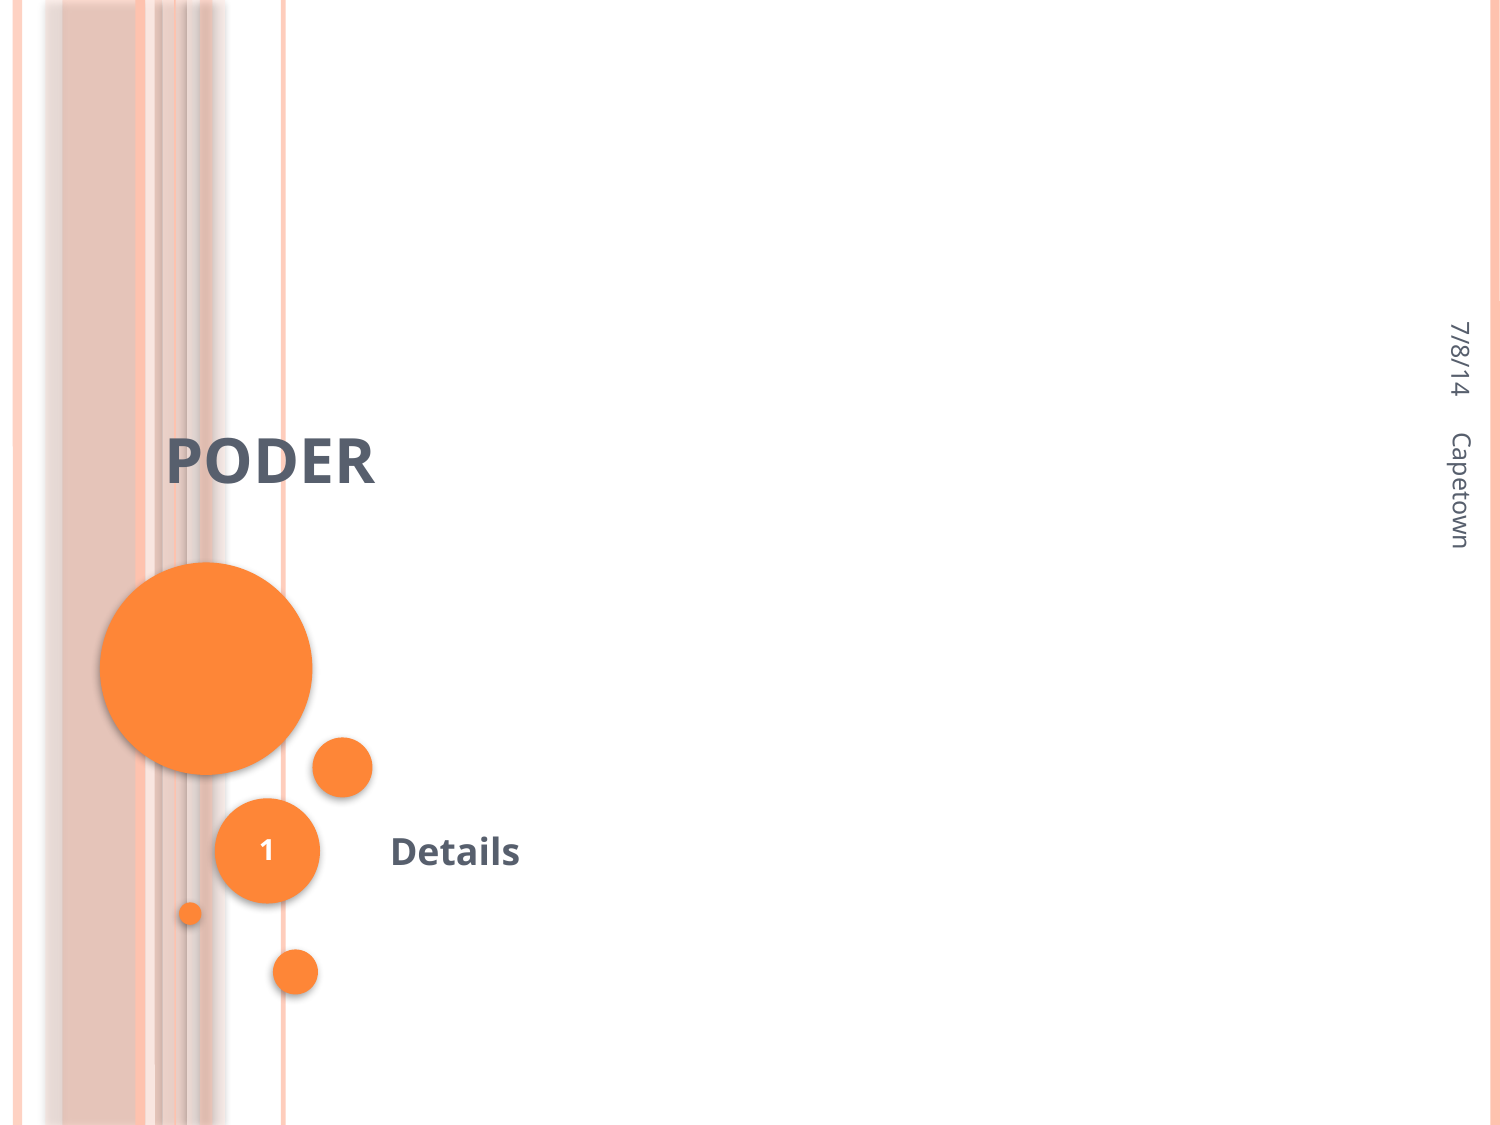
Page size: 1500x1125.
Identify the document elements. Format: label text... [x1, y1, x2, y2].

footer Capetown [1429, 417, 1493, 1018]
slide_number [1430, 36, 1493, 412]
title PODER [150, 262, 1425, 504]
slide_number 1 [217, 808, 318, 894]
subtitle Details [375, 820, 1388, 1046]
